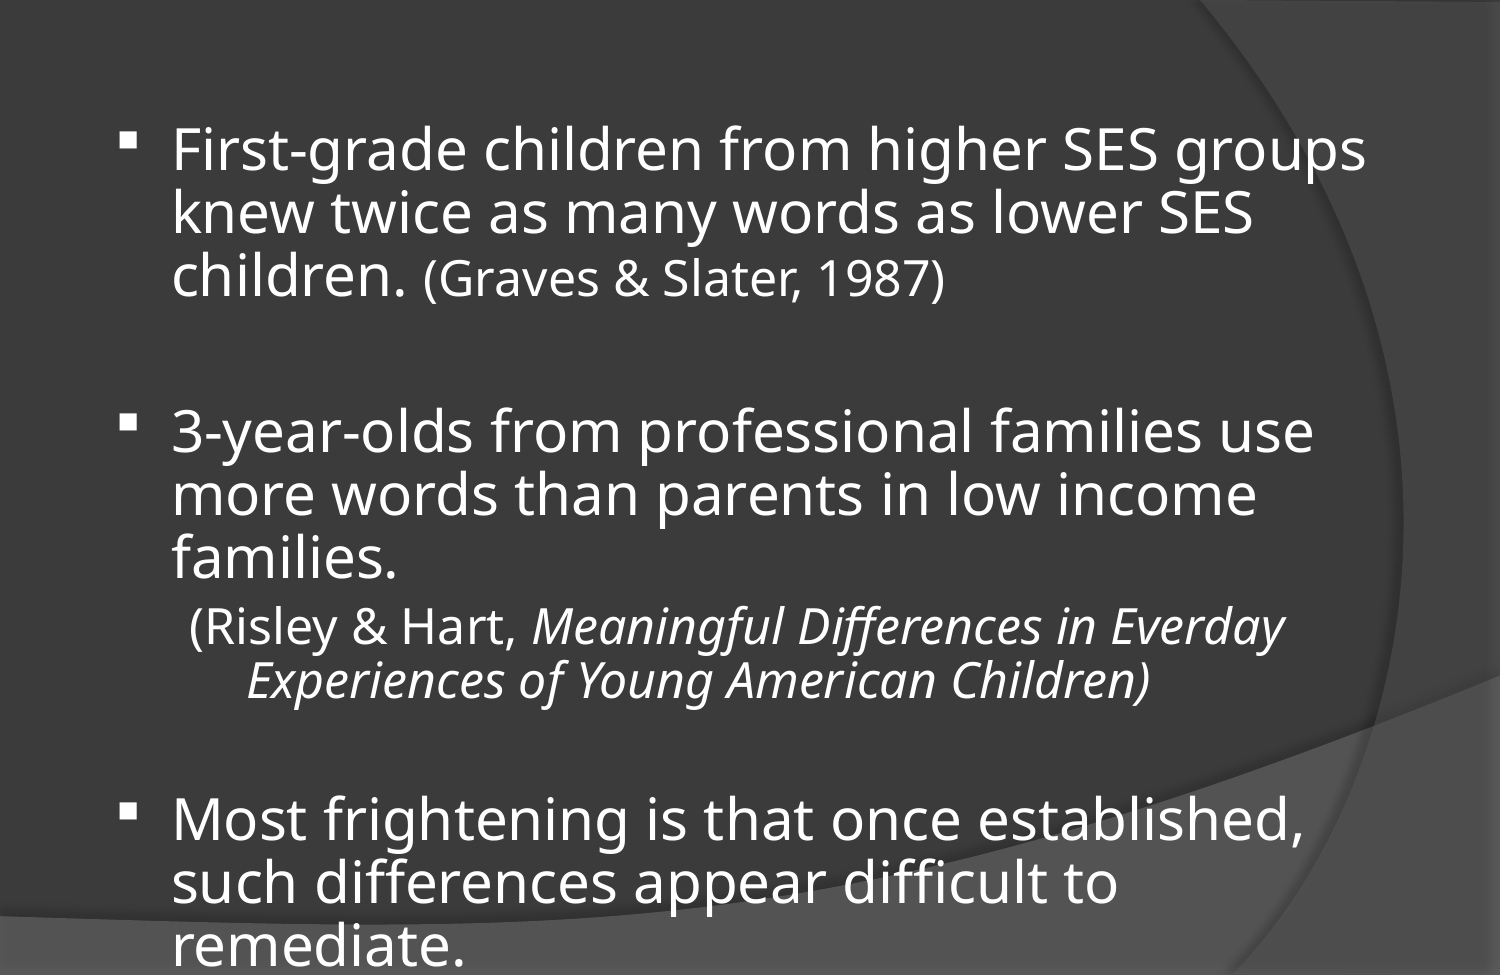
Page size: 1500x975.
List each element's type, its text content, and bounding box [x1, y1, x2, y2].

text_box [487, 637, 1375, 900]
text_box First-grade children from higher SES groups knew twice as many words as lower SES children. (Graves & Slater, 1987) 3-year-olds from professional families use more words than parents in low income families. (Risley & Hart, Meaningful Differences in Everday Experiences of Young American Children) Most frightening is that once established, such differences appear difficult to remediate. [99, 112, 1425, 913]
